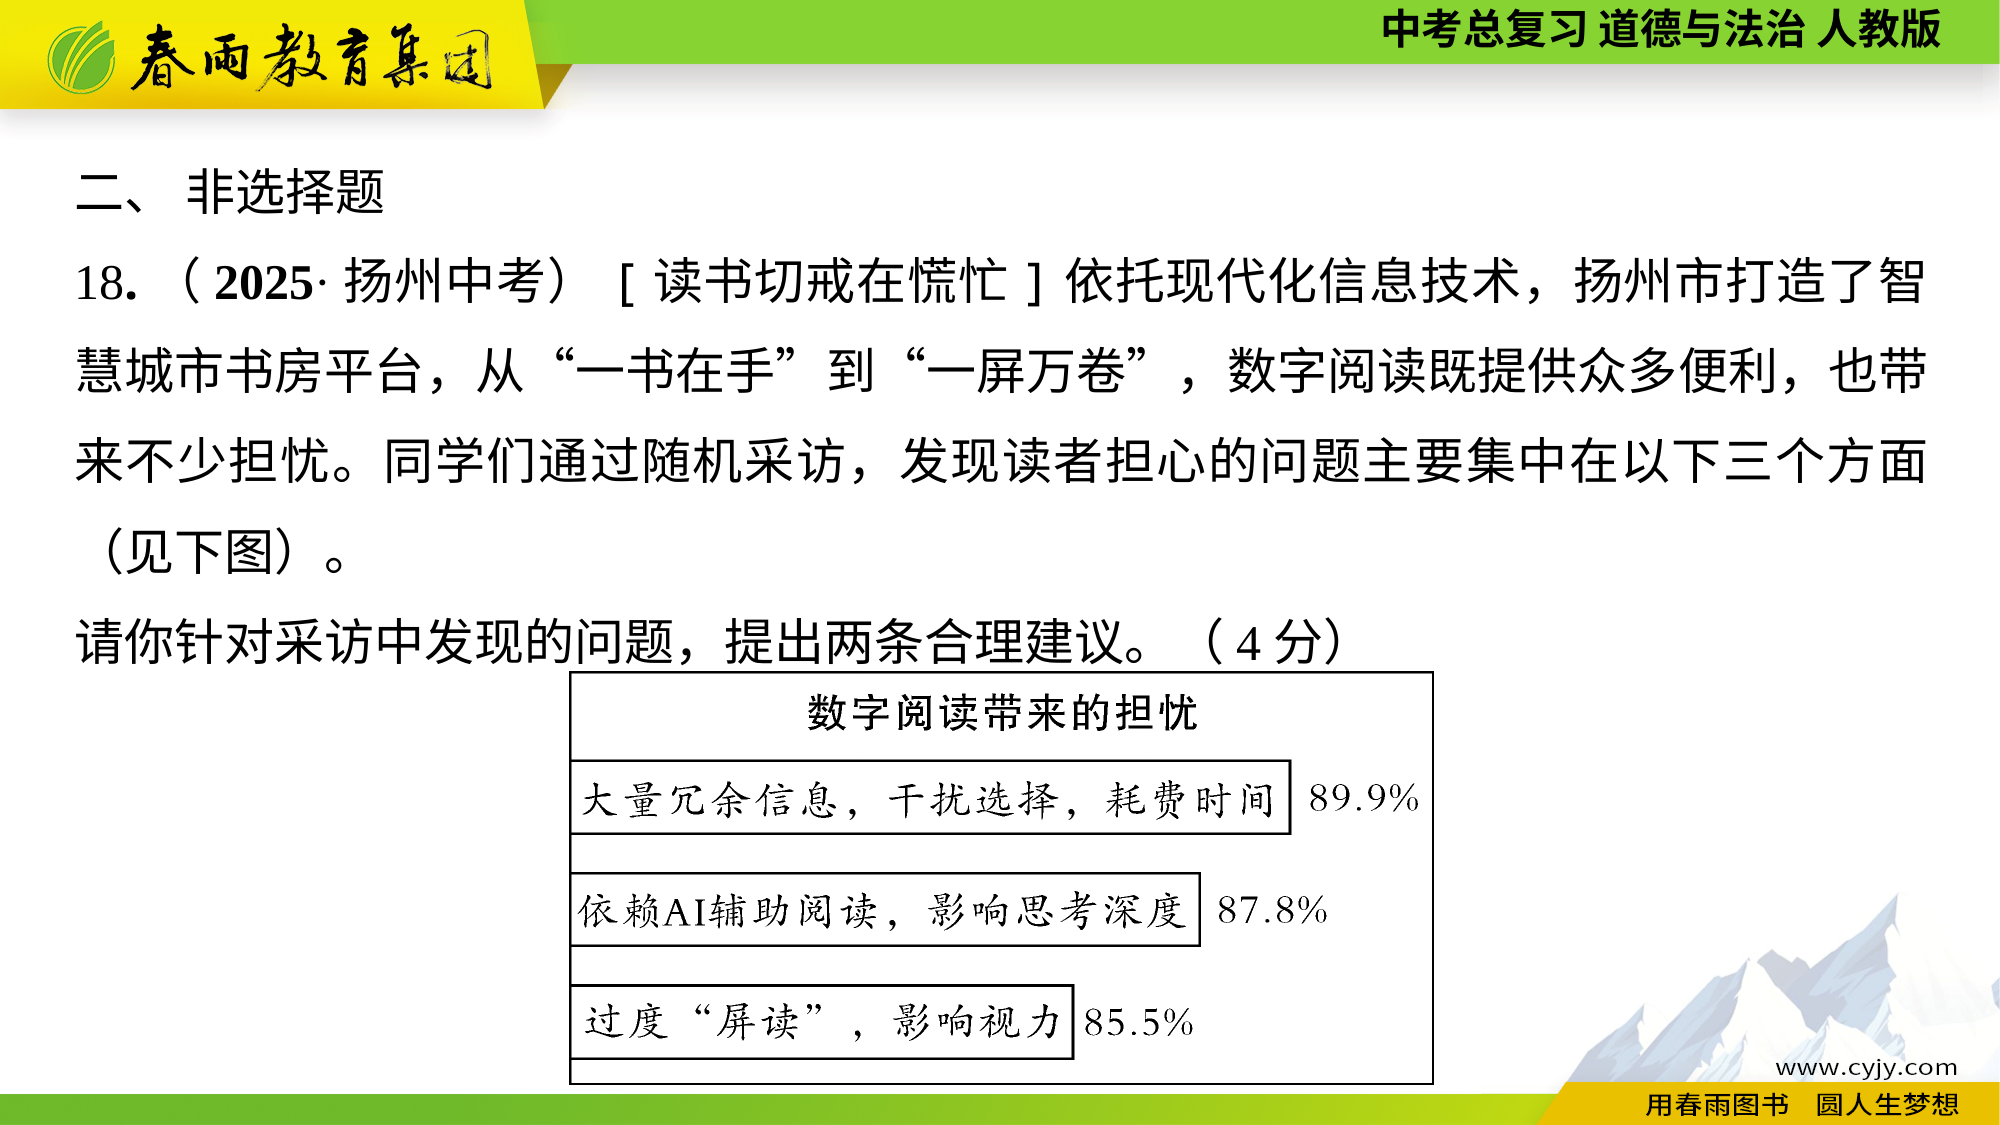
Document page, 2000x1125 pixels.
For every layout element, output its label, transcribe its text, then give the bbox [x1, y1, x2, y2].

list 二、 非选择题 18.（2025·扬州中考）[读书切戒在慌忙]依托现代化信息技术，扬州市打造了智慧城市书房平台，从“一书在手”到“一屏万卷”，数字阅读既提供众多便利，也带来不少担忧。同学们通过随机采访，发现读者担心的问题主要集中在以下三个方面（见下图）。 请你针对采访中发现的问题，提出两条合理建议。（4分） [59, 122, 1944, 672]
picture [0, 0, 2000, 1125]
